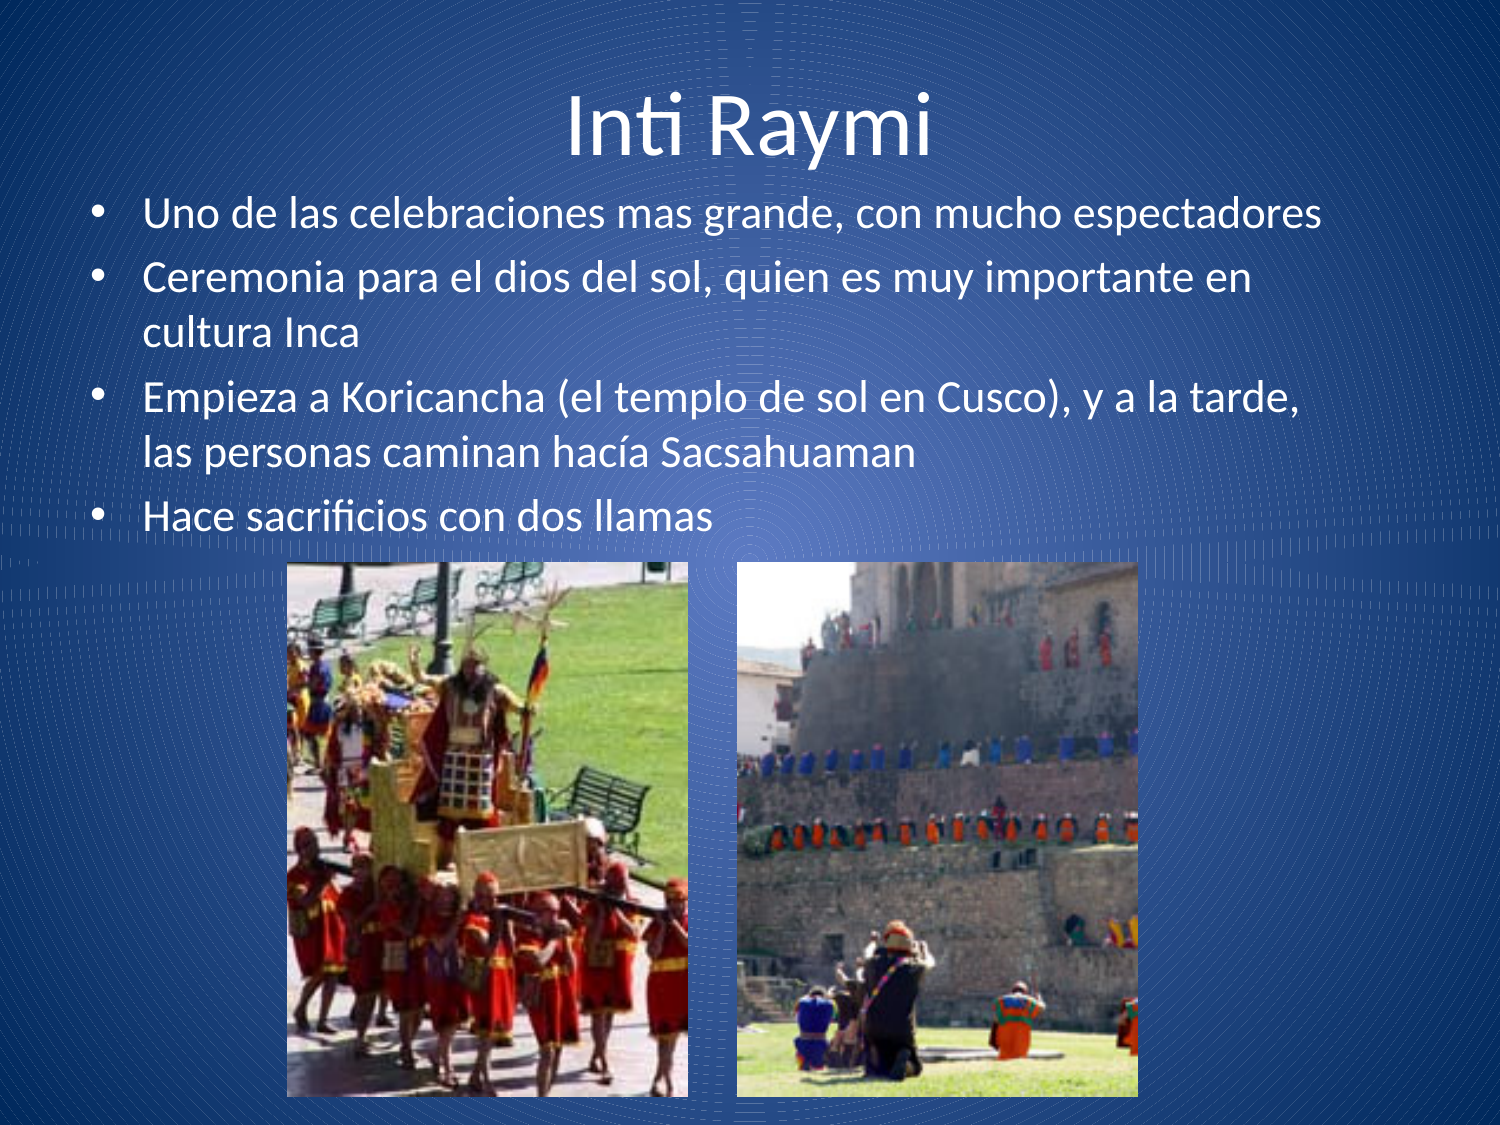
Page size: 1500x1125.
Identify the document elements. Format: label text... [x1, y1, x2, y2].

picture [287, 562, 688, 1097]
picture [737, 562, 1138, 1097]
title Inti Raymi [75, 24, 1425, 213]
list Uno de las celebraciones mas grande, con mucho espectadores Ceremonia para el dios del sol, quien es muy importante en cultura Inca Empieza a Koricancha (el templo de sol en Cusco), y a la tarde, las personas caminan hacía Sacsahuaman Hace sacrificios con dos llamas [75, 174, 1350, 563]
